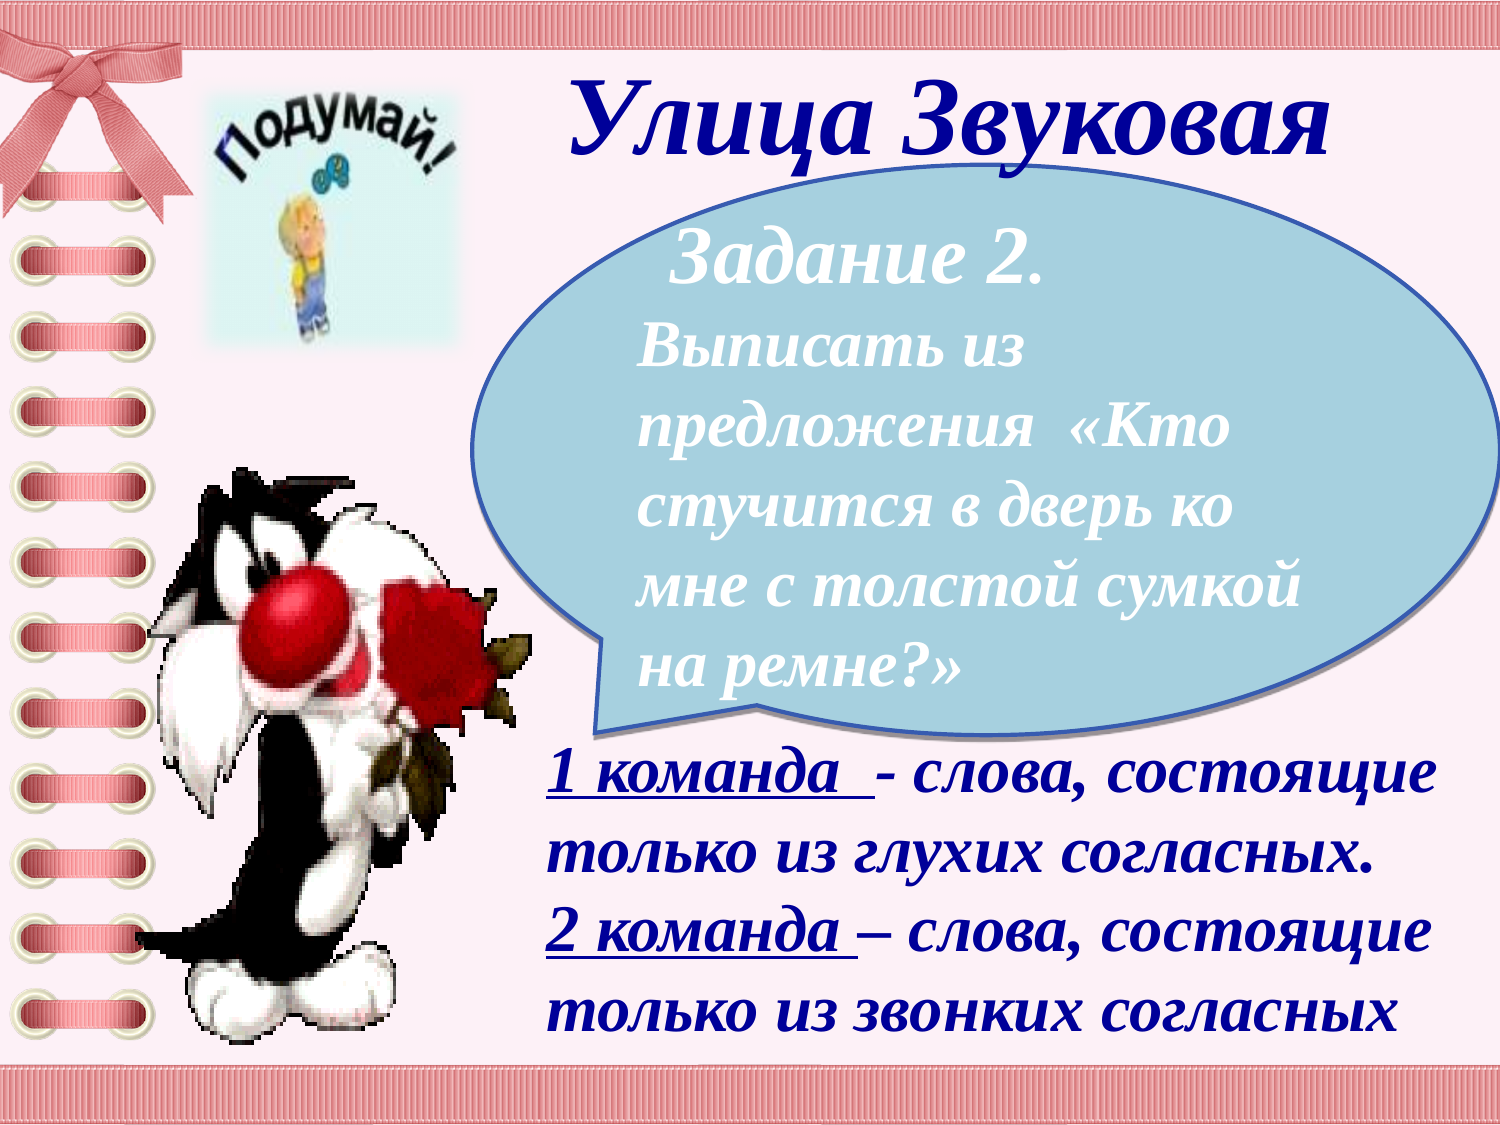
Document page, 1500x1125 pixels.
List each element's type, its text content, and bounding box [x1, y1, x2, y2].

text_box Улица Звуковая [536, 34, 1453, 185]
picture [7, 382, 158, 441]
picture [0, 1060, 1500, 1125]
picture [7, 232, 158, 291]
picture [0, 0, 1500, 364]
picture [7, 457, 532, 1045]
picture [7, 307, 158, 366]
text_box Задание 2. Выписать из предложения «Кто стучится в дверь ко мне с толстой сумкой на ремне?» [472, 185, 1500, 717]
text_box [1394, 582, 1449, 631]
text_box 1 команда - слова, состоящие только из глухих согласных. 2 команда – слова, состоящие только из звонких согласных [531, 717, 1500, 1053]
